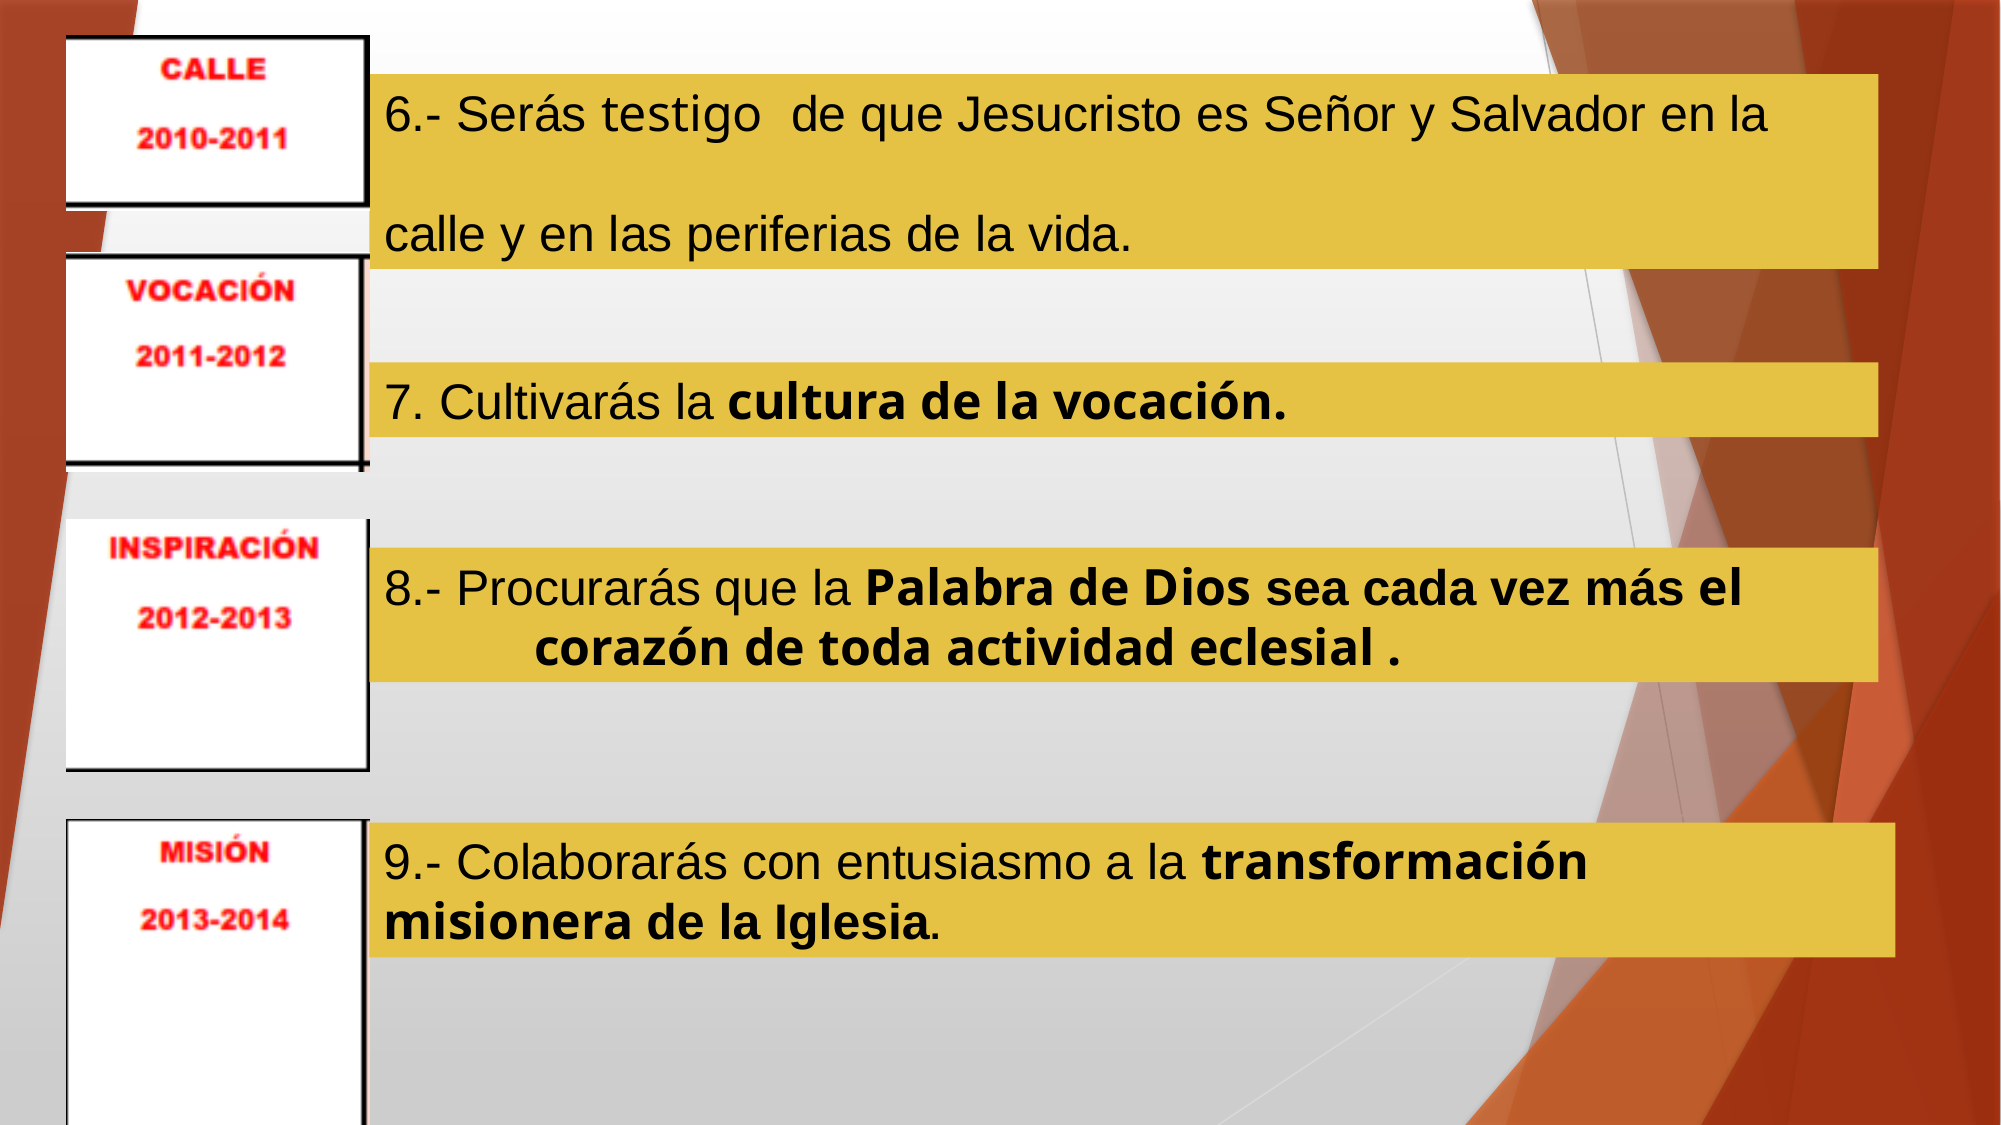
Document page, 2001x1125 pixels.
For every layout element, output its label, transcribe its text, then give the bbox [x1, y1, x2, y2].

picture [66, 818, 370, 1125]
text_box 9.- Colaborarás con entusiasmo a la transformación misionera de la Iglesia. [373, 822, 1896, 958]
text_box 7. Cultivarás la cultura de la vocación. [374, 362, 1879, 438]
picture [66, 252, 370, 473]
picture [66, 519, 370, 772]
picture [66, 34, 370, 211]
text_box 6.- Serás testigo de que Jesucristo es Señor y Salvador en la calle y en las periferias de la vida. [369, 74, 1879, 269]
text_box 8.- Procurarás que la Palabra de Dios sea cada vez más el corazón de toda actividad eclesial . [374, 547, 1879, 683]
